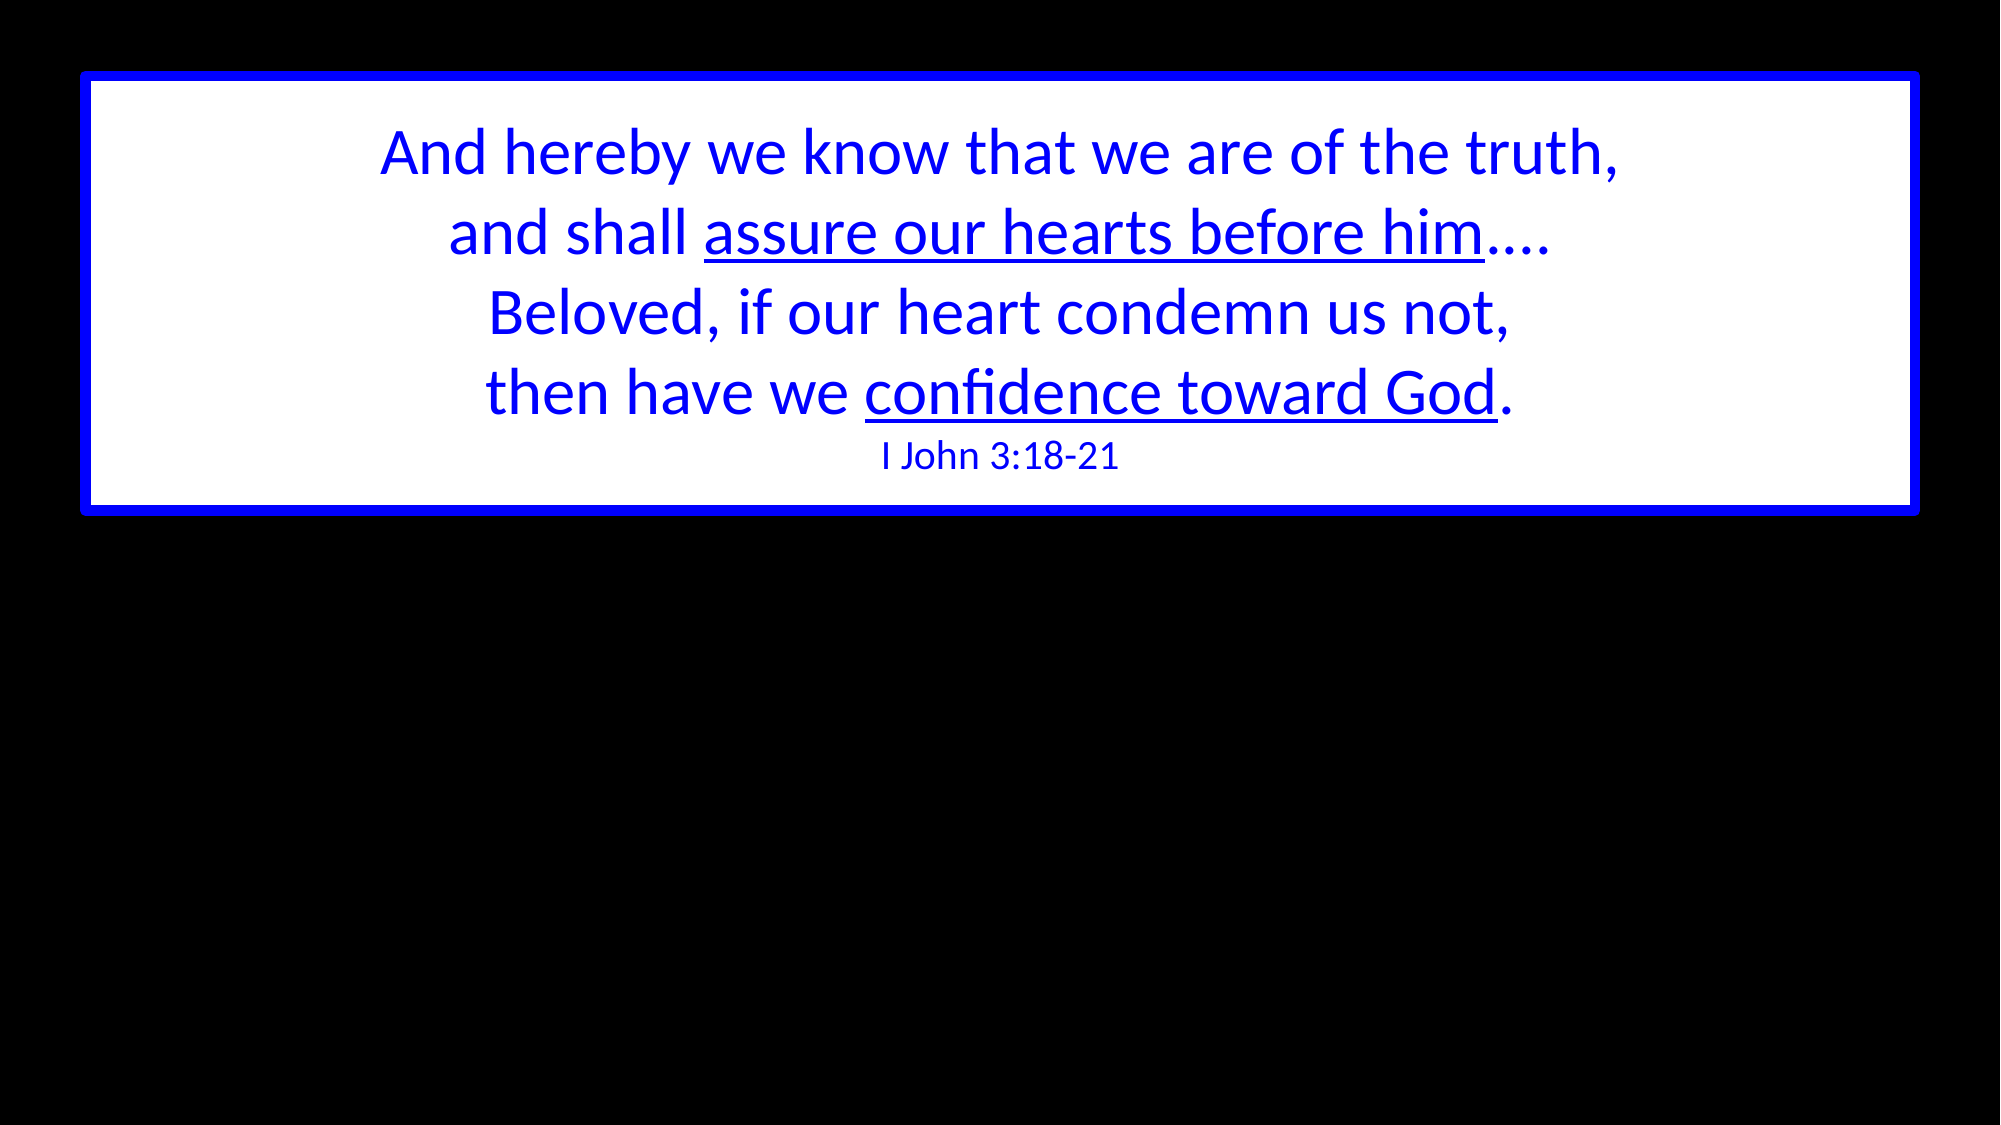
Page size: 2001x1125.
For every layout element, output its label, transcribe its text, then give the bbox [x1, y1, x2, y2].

text_box And hereby we know that we are of the truth, and shall assure our hearts before him.... Beloved, if our heart condemn us not, then have we confidence toward God. I John 3:18-21 [85, 75, 1915, 511]
